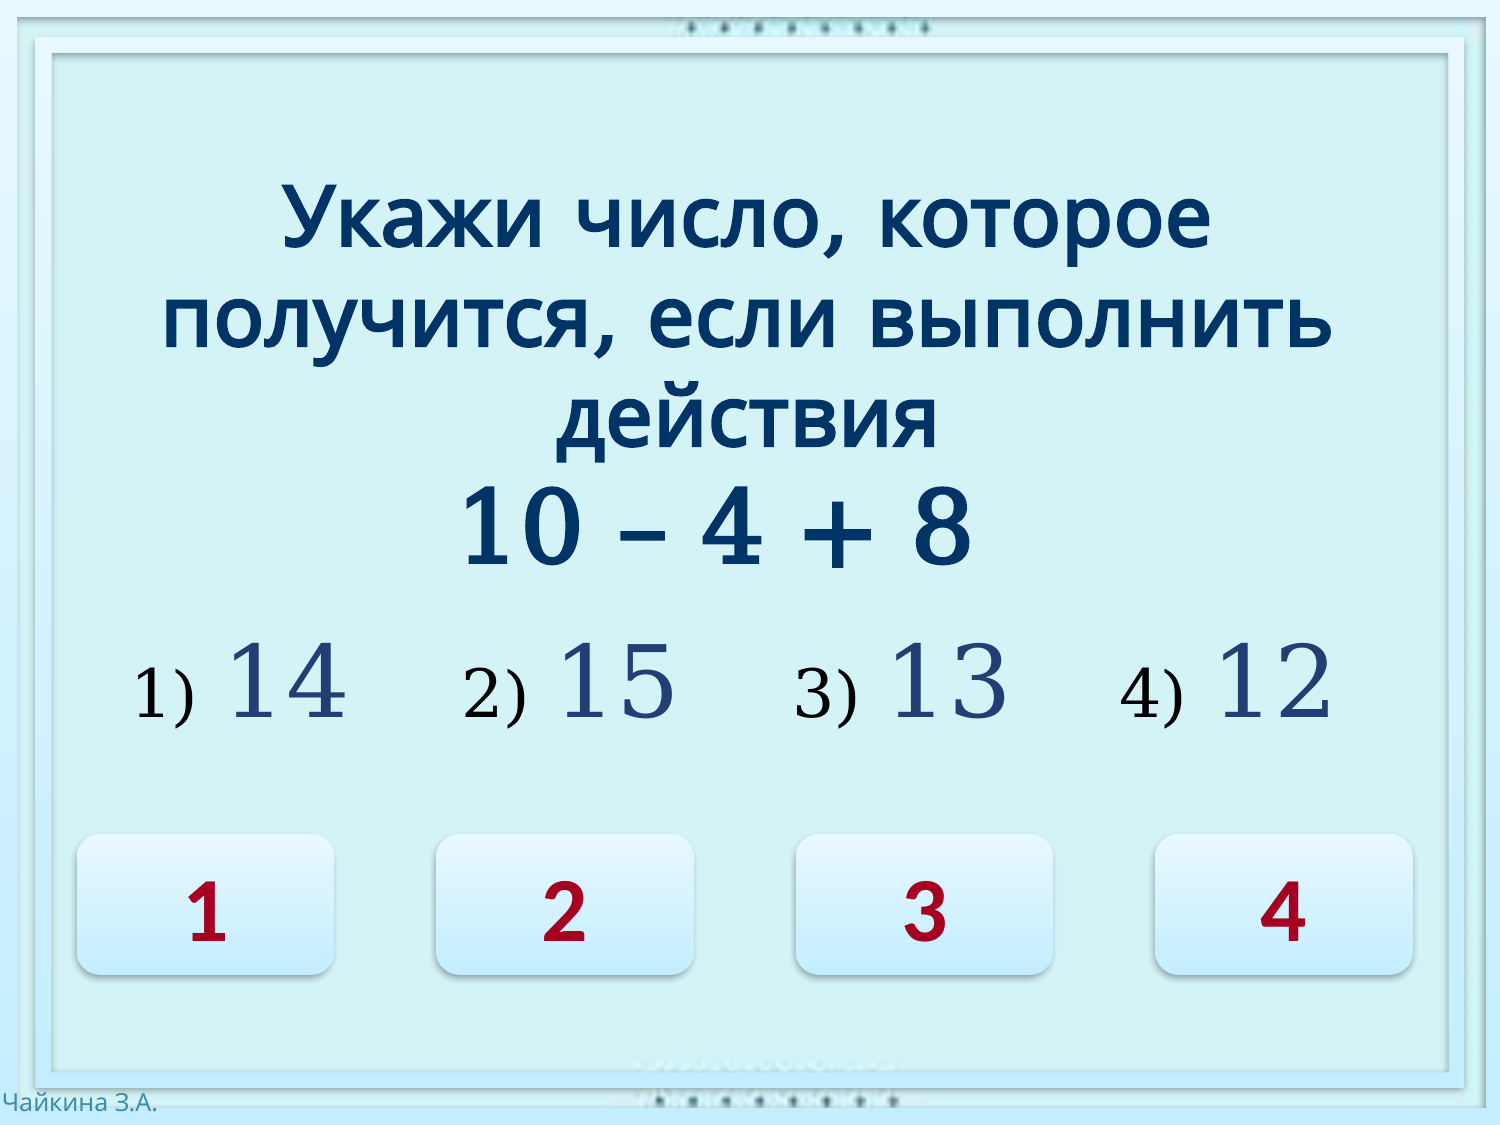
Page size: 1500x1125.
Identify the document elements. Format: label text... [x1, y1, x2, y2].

text_box 3 [794, 833, 1055, 976]
text_box 4) 12 [1104, 609, 1385, 745]
text_box 2) 15 [446, 609, 696, 745]
text_box 2 [435, 833, 695, 976]
picture [17, 17, 1486, 1108]
text_box 1) 14 [115, 609, 365, 745]
text_box 4 [1154, 833, 1414, 976]
text_box 3) 13 [778, 609, 1027, 745]
text_box 1 [75, 833, 336, 976]
text_box Укажи число, которое получится, если выполнить действия 10 – 4 + 8 [50, 154, 1447, 590]
